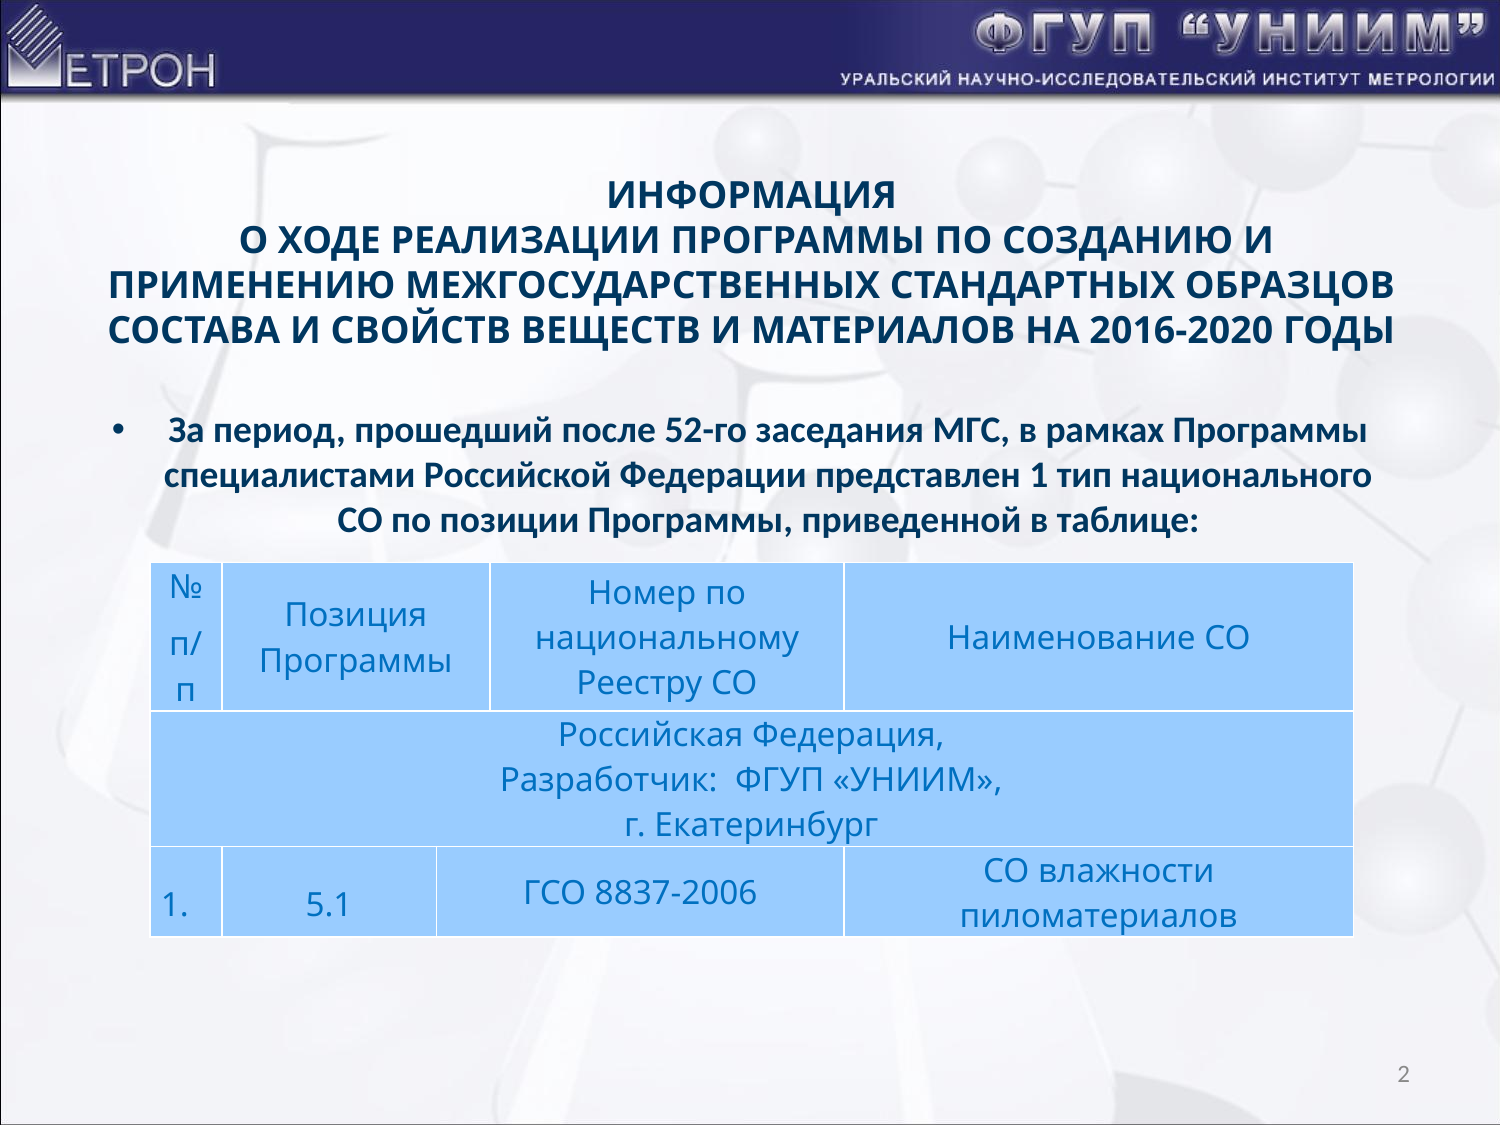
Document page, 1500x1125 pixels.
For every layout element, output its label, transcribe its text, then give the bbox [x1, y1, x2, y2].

table_cell ГСО 8837-2006 [437, 847, 843, 936]
table_cell СО влажности пиломатериалов [845, 847, 1353, 936]
table_cell [151, 847, 221, 936]
table_cell 5.1 [223, 847, 436, 936]
table_header Позиция Программы [223, 563, 489, 710]
picture [0, 0, 1500, 1125]
table_header № п/п [151, 563, 221, 710]
table_cell Российская Федерация, Разработчик: ФГУП «УНИИМ», г. Екатеринбург [151, 712, 1353, 846]
title ИНФОРМАЦИЯ О ХОДЕ РЕАЛИЗАЦИИ ПРОГРАММЫ ПО СОЗДАНИЮ И ПРИМЕНЕНИЮ МЕЖГОСУДАРСТВЕННЫХ СТАНДАРТНЫХ ОБРАЗЦОВ СОСТАВА И СВОЙСТВ ВЕЩЕСТВ И МАТЕРИАЛОВ НА 2016-2020 ГОДЫ [78, 202, 1425, 321]
table_header Номер по национальному Реестру СО [491, 563, 843, 710]
table_header Наименование СО [845, 563, 1353, 710]
list За период, прошедший после 52-го заседания МГС, в рамках Программы специалистами Российской Федерации представлен 1 тип национального СО по позиции Программы, приведенной в таблице: [80, 397, 1402, 1103]
slide_number 2 [1402, 1042, 1425, 1103]
